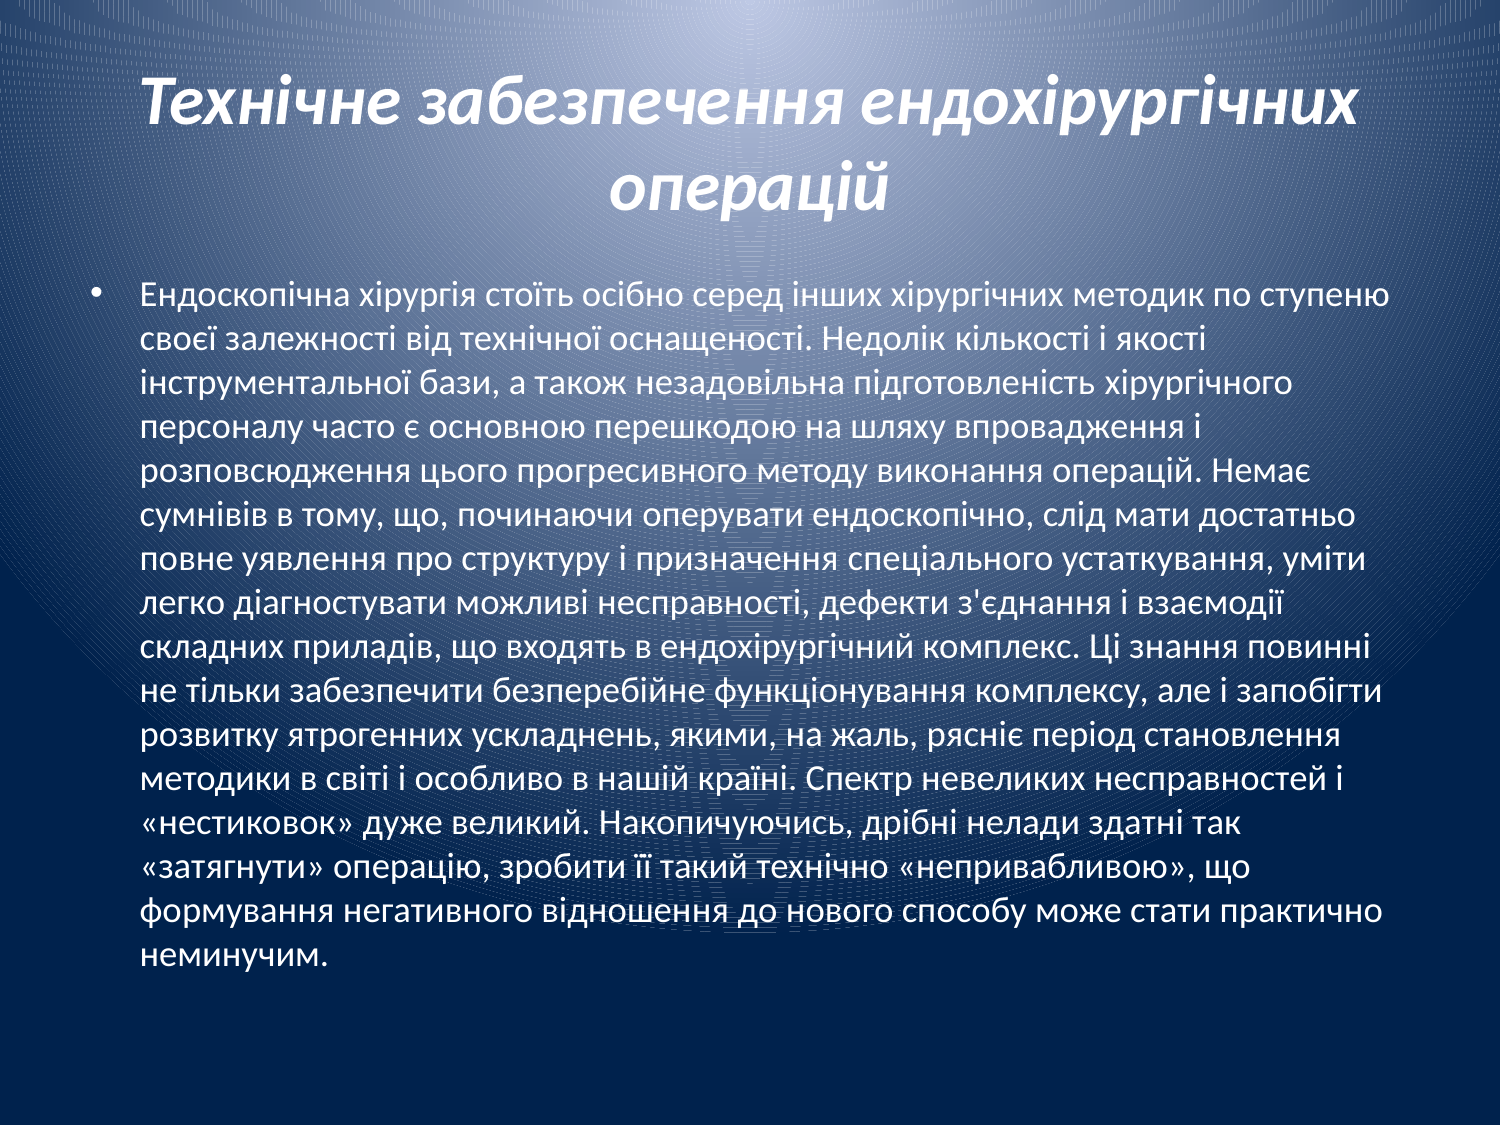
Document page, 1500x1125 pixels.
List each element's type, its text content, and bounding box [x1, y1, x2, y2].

list Ендоскопічна хірургія стоїть осібно серед інших хірургічних методик по ступеню своєї залежності від технічної оснащеності. Недолік кількості і якості інструментальної бази, а також незадовільна підготовленість хірургічного персоналу часто є основною перешкодою на шляху впровадження і розповсюдження цього прогресивного методу виконання операцій. Немає сумнівів в тому, що, починаючи оперувати ендоскопічно, слід мати достатньо повне уявлення про структуру і призначення спеціального устаткування, уміти легко діагностувати можливі несправності, дефекти з'єднання і взаємодії складних приладів, що входять в ендохірургічний комплекс. Ці знання повинні не тільки забезпечити безперебійне функціонування комплексу, але і запобігти розвитку ятрогенних ускладнень, якими, на жаль, рясніє період становлення методики в світі і особливо в нашій країні. Спектр невеликих несправностей і «нестиковок» дуже великий. Накопичуючись, дрібні нелади здатні так «затягнути» операцію, зробити її такий технічно «непривабливою», що формування негативного відношення до нового способу може стати практично неминучим. [75, 262, 1425, 1005]
title Технічне забезпечення ендохірургічних операцій [75, 45, 1425, 233]
